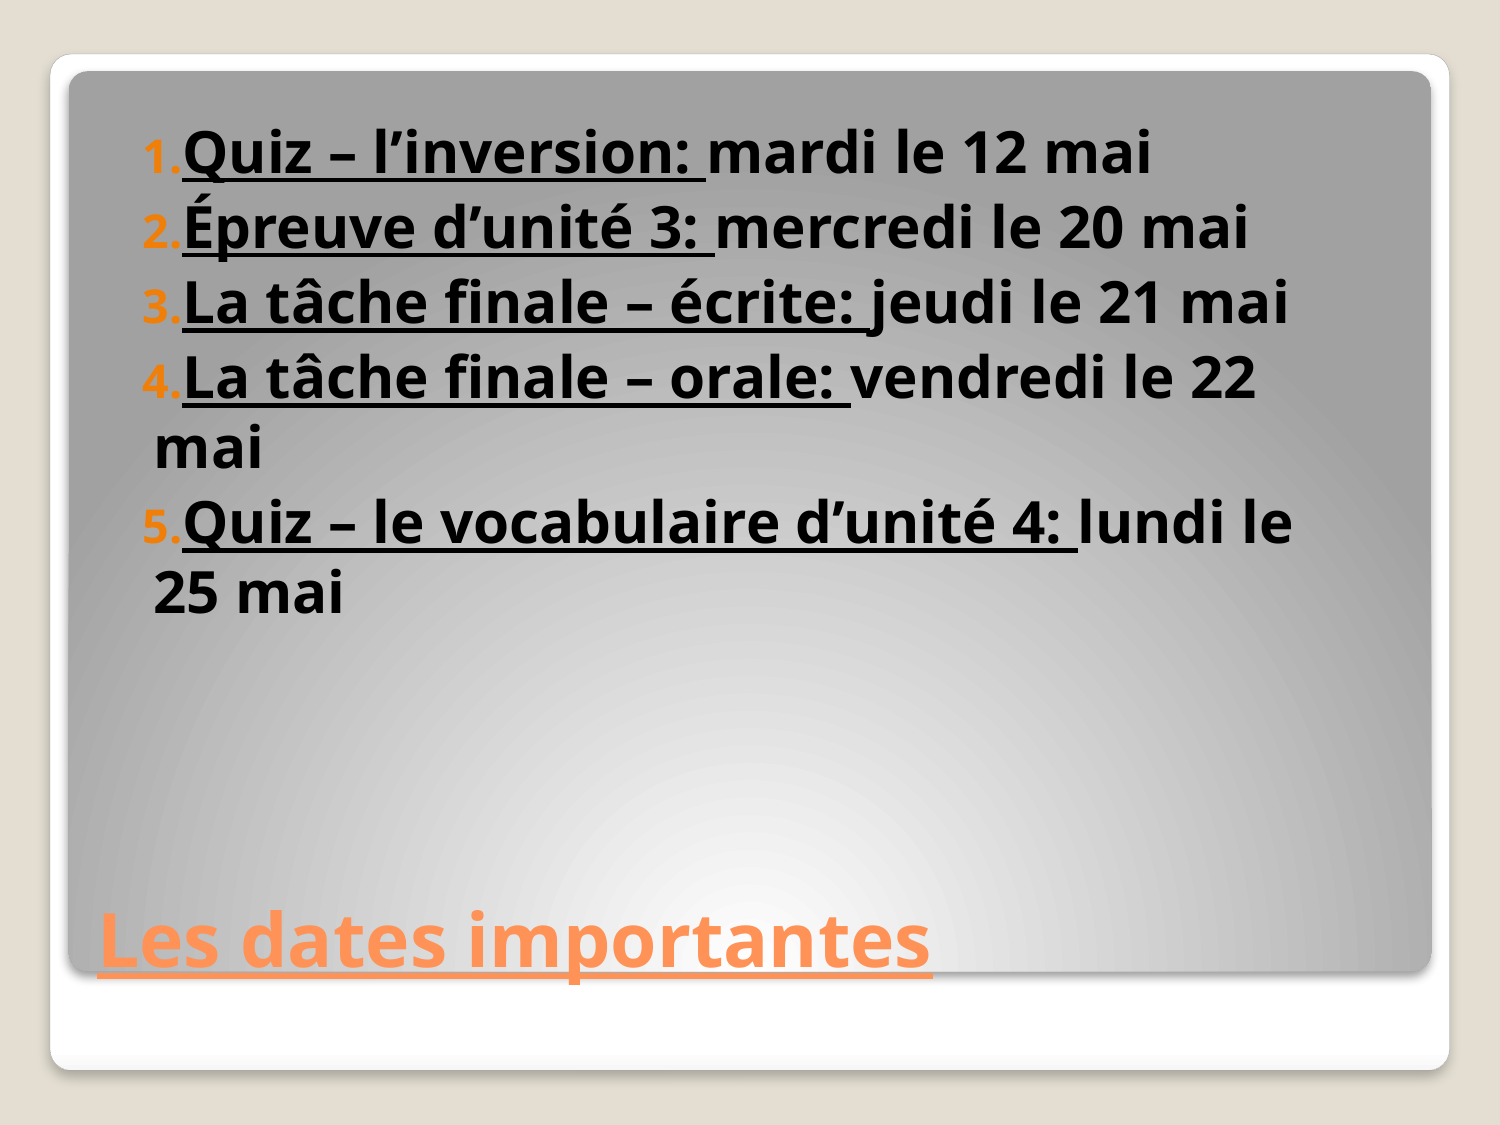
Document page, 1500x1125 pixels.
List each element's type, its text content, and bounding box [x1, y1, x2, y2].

list Quiz – l’inversion: mardi le 12 mai Épreuve d’unité 3: mercredi le 20 mai La tâche finale – écrite: jeudi le 21 mai La tâche finale – orale: vendredi le 22 mai Quiz – le vocabulaire d’unité 4: lundi le 25 mai [112, 99, 1374, 913]
title Les dates importantes [82, 817, 1425, 990]
